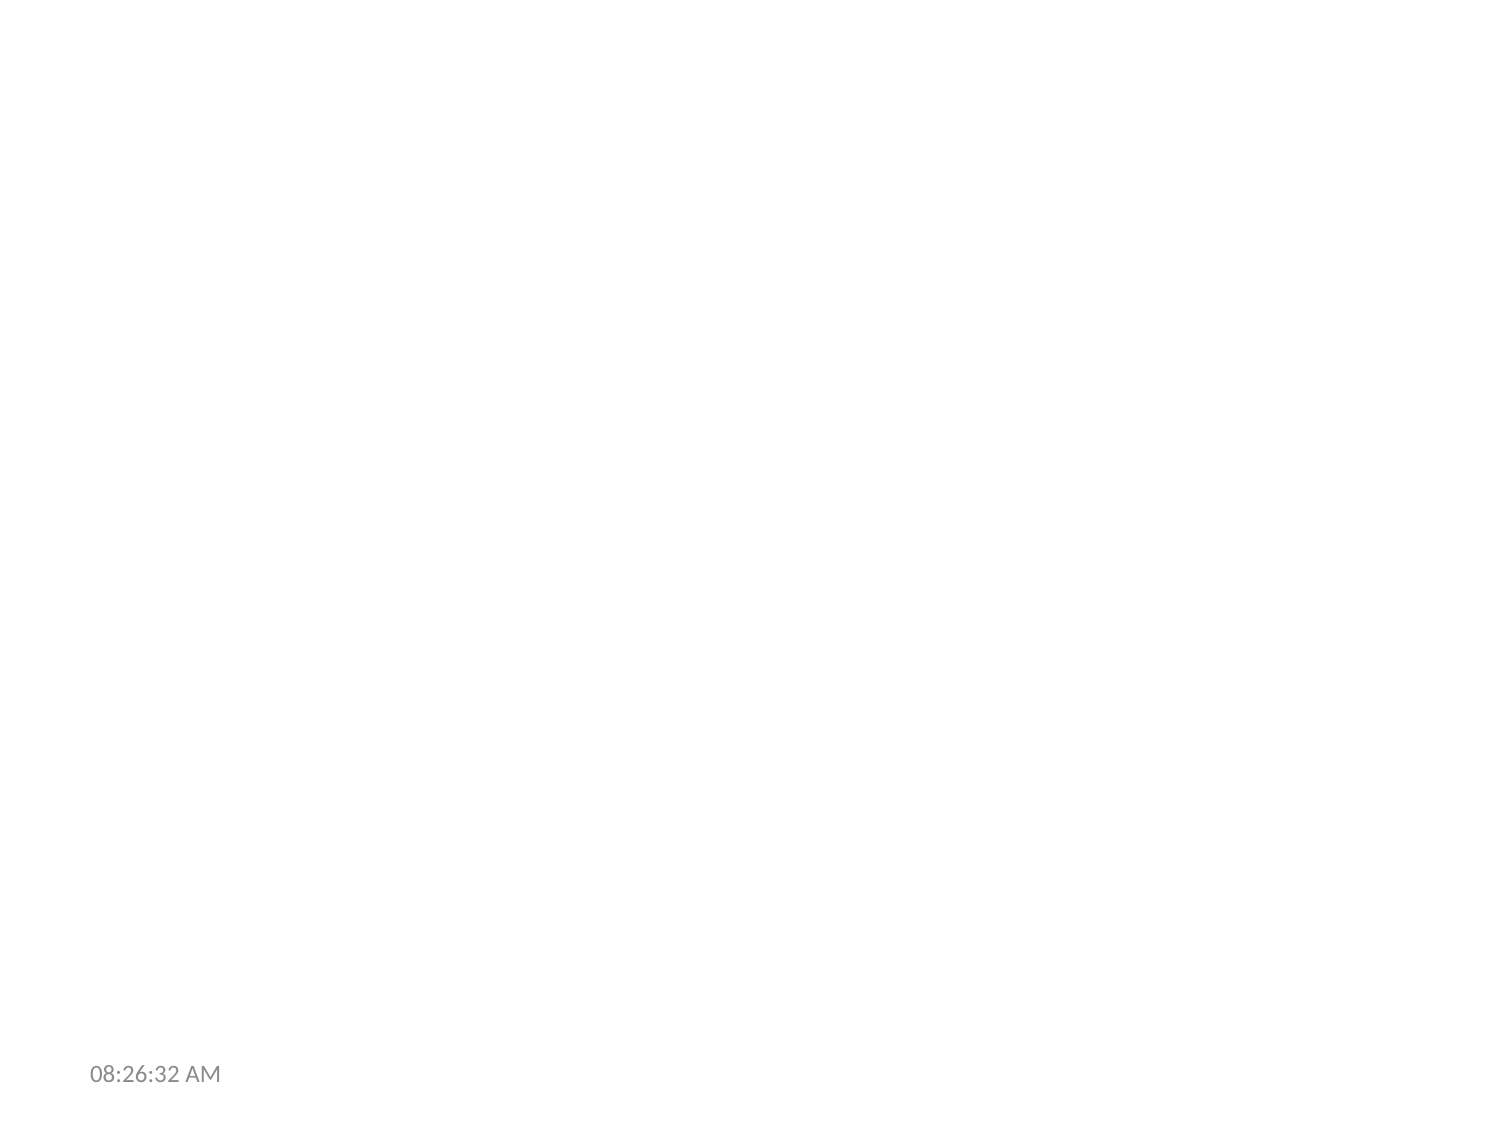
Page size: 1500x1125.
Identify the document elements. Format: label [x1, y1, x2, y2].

slide_number [75, 1042, 425, 1103]
